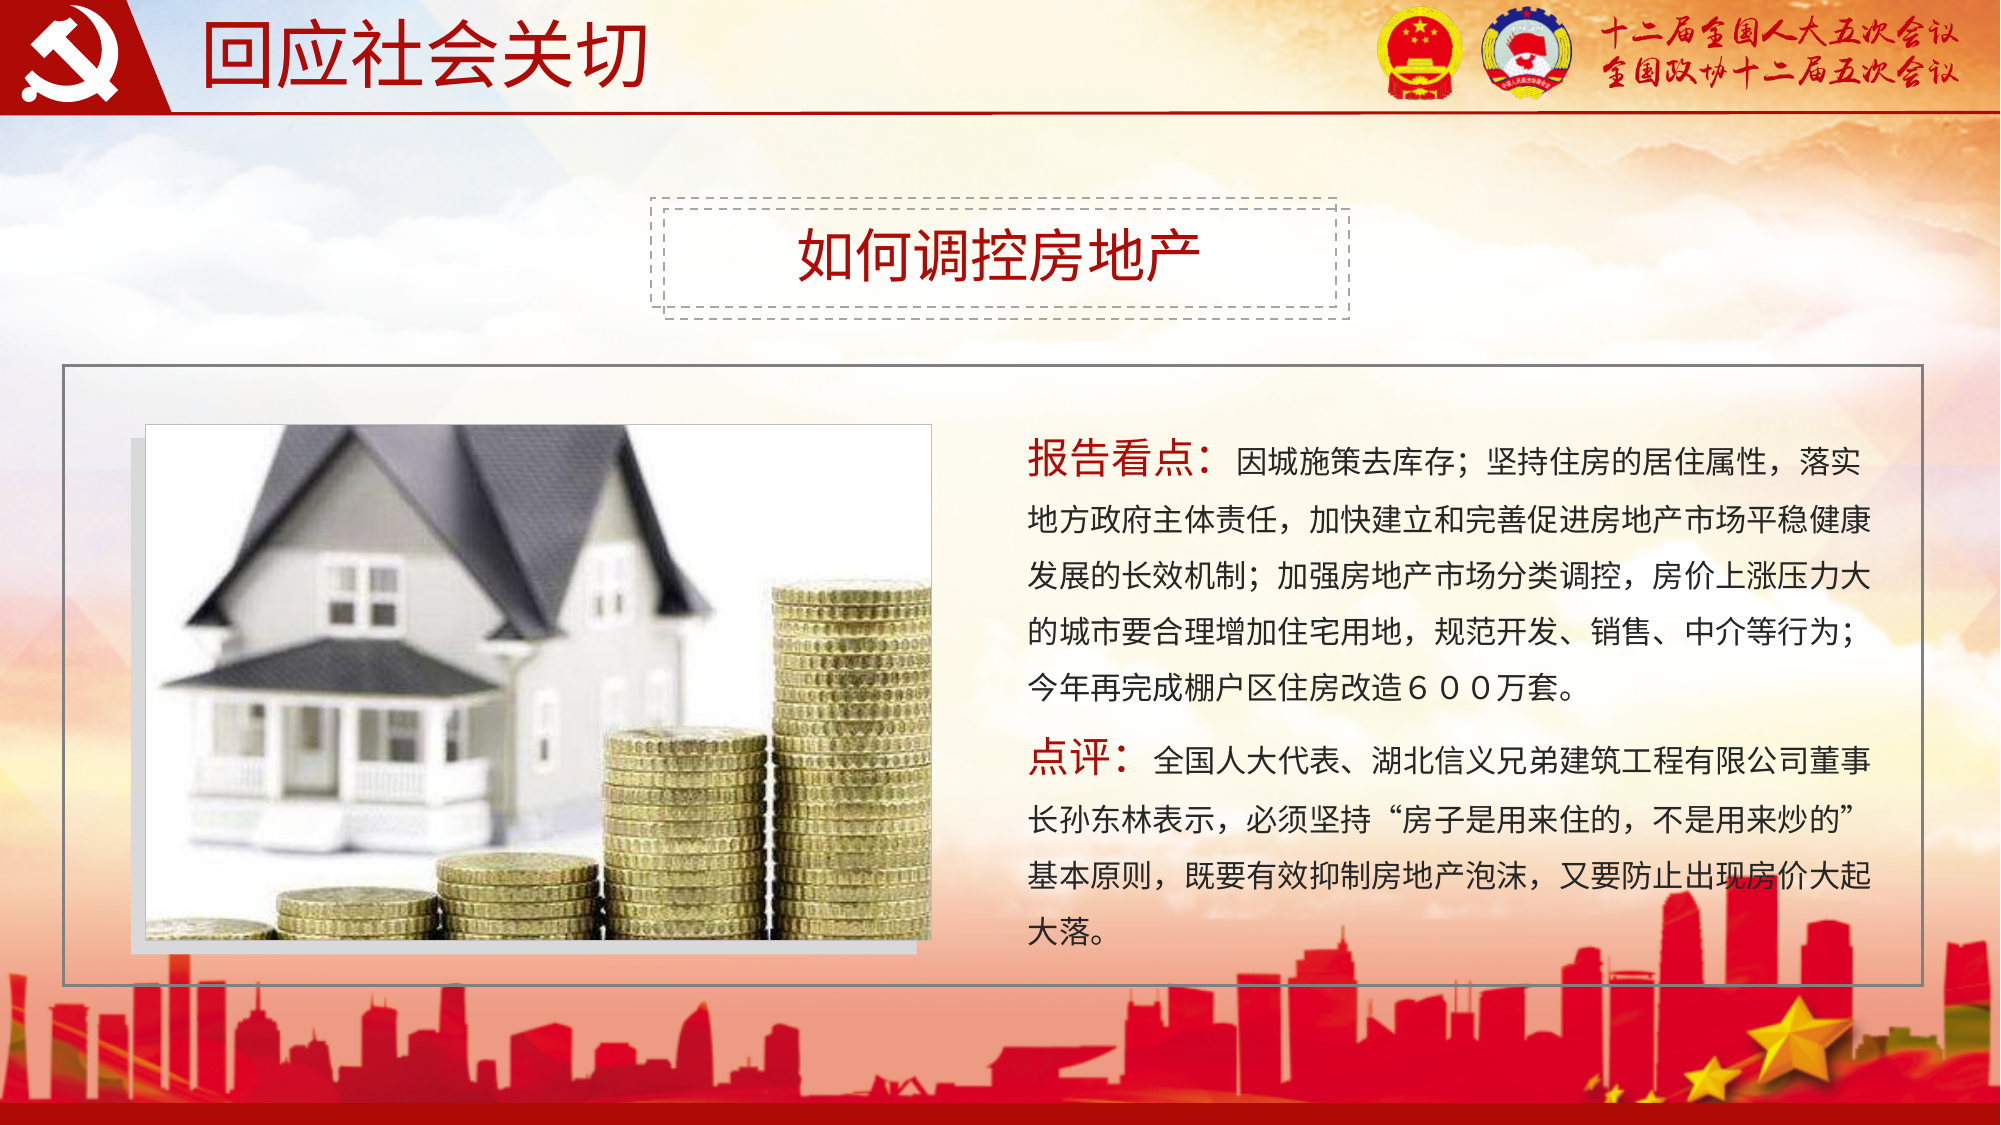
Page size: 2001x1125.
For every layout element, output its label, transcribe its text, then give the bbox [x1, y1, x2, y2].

text_box 回应社会关切 [186, 0, 841, 105]
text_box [1377, 4, 1995, 100]
picture [173, 0, 2000, 112]
text_box [63, 365, 1923, 986]
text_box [651, 197, 1349, 320]
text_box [130, 424, 932, 955]
picture [0, 115, 2000, 1102]
text_box [0, 1102, 2000, 1125]
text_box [0, 0, 173, 114]
text_box 报告看点：因城施策去库存；坚持住房的居住属性，落实地方政府主体责任，加快建立和完善促进房地产市场平稳健康发展的长效机制；加强房地产市场分类调控，房价上涨压力大的城市要合理增加住宅用地，规范开发、销售、中介等行为；今年再完成棚户区住房改造６００万套。 点评：全国人大代表、湖北信义兄弟建筑工程有限公司董事长孙东林表示，必须坚持“房子是用来住的，不是用来炒的”基本原则，既要有效抑制房地产泡沫，又要防止出现房价大起大落。 [1013, 399, 1894, 958]
